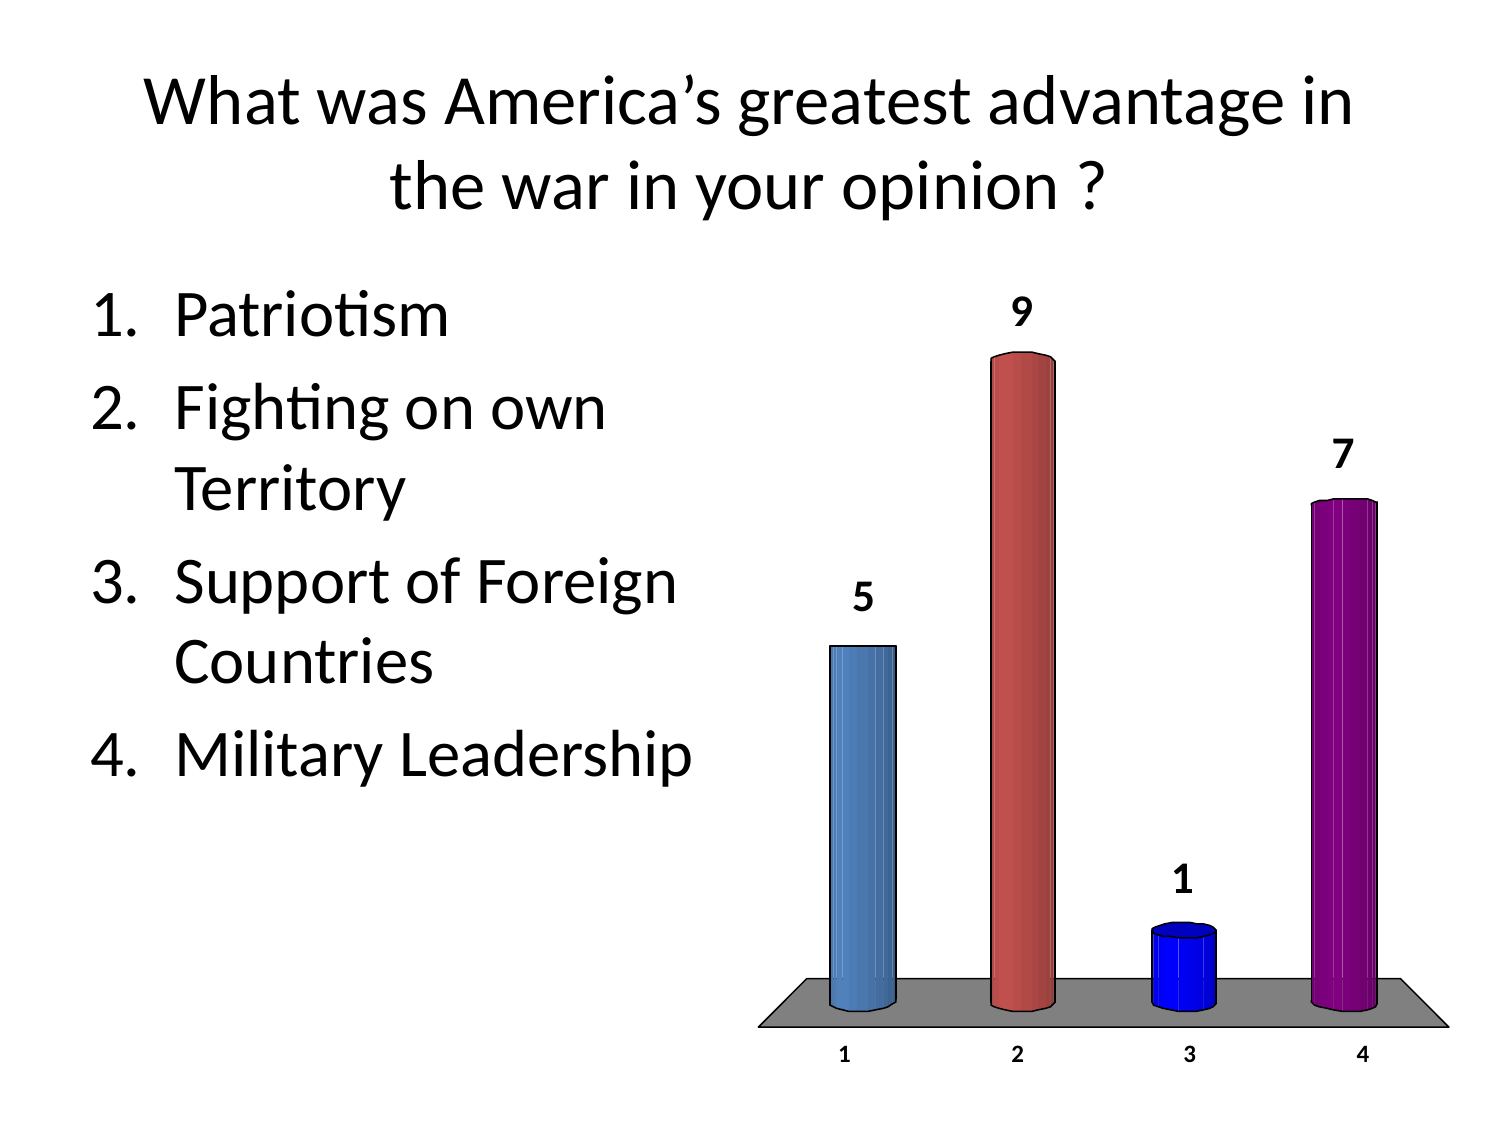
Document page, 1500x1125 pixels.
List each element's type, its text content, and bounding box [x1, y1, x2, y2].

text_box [739, 270, 1490, 1115]
title What was America’s greatest advantage in the war in your opinion ? [75, 45, 1425, 233]
list Patriotism Fighting on own Territory Support of Foreign Countries Military Leadership [75, 262, 750, 1005]
